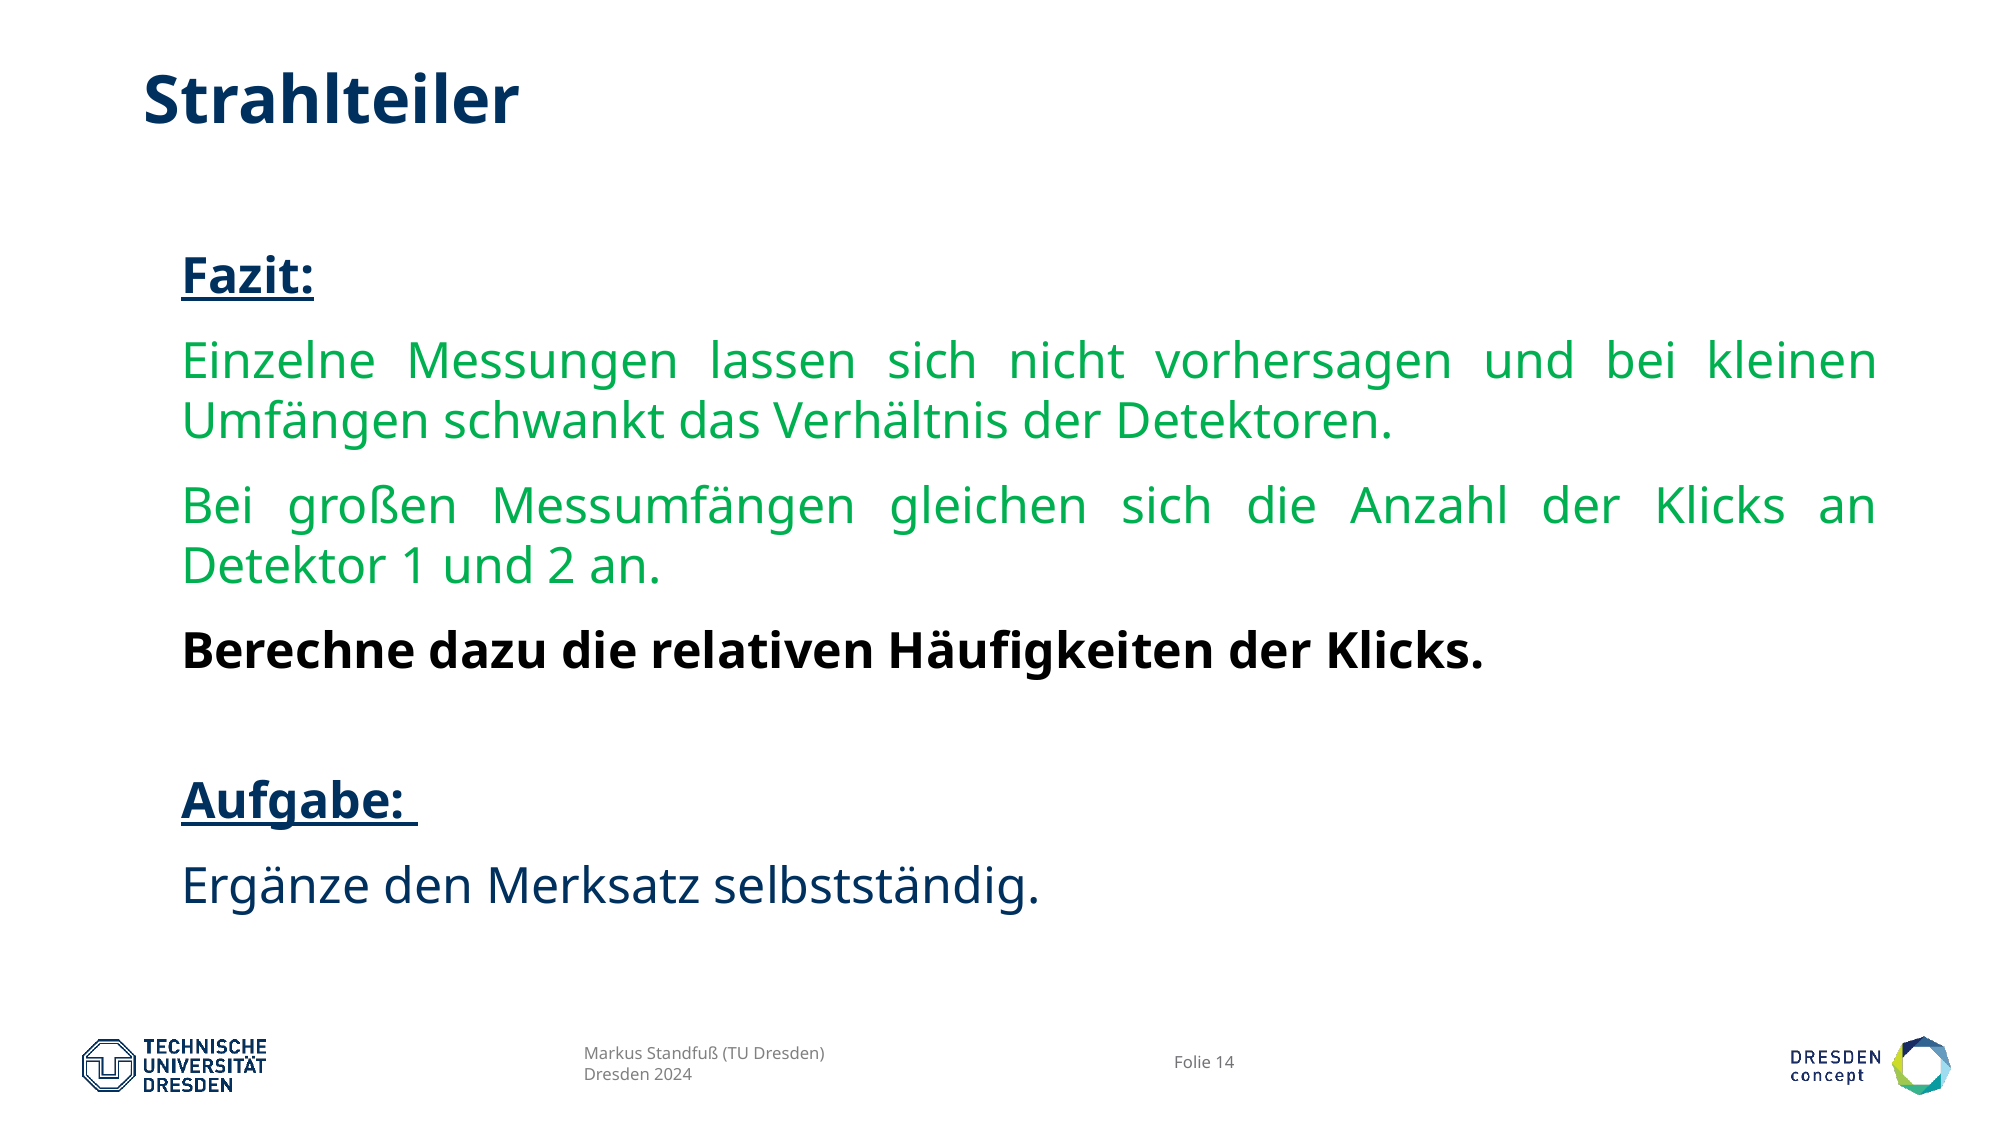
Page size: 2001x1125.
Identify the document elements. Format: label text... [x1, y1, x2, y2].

picture [1791, 1036, 1951, 1095]
list Fazit: Einzelne Messungen lassen sich nicht vorhersagen und bei kleinen Umfängen schwankt das Verhältnis der Detektoren. Bei großen Messumfängen gleichen sich die Anzahl der Klicks an Detektor 1 und 2 an. Berechne dazu die relativen Häufigkeiten der Klicks. Aufgabe: Ergänze den Merksatz selbstständig. [143, 243, 1880, 957]
picture [82, 1039, 266, 1092]
title Strahlteiler [143, 56, 1880, 169]
